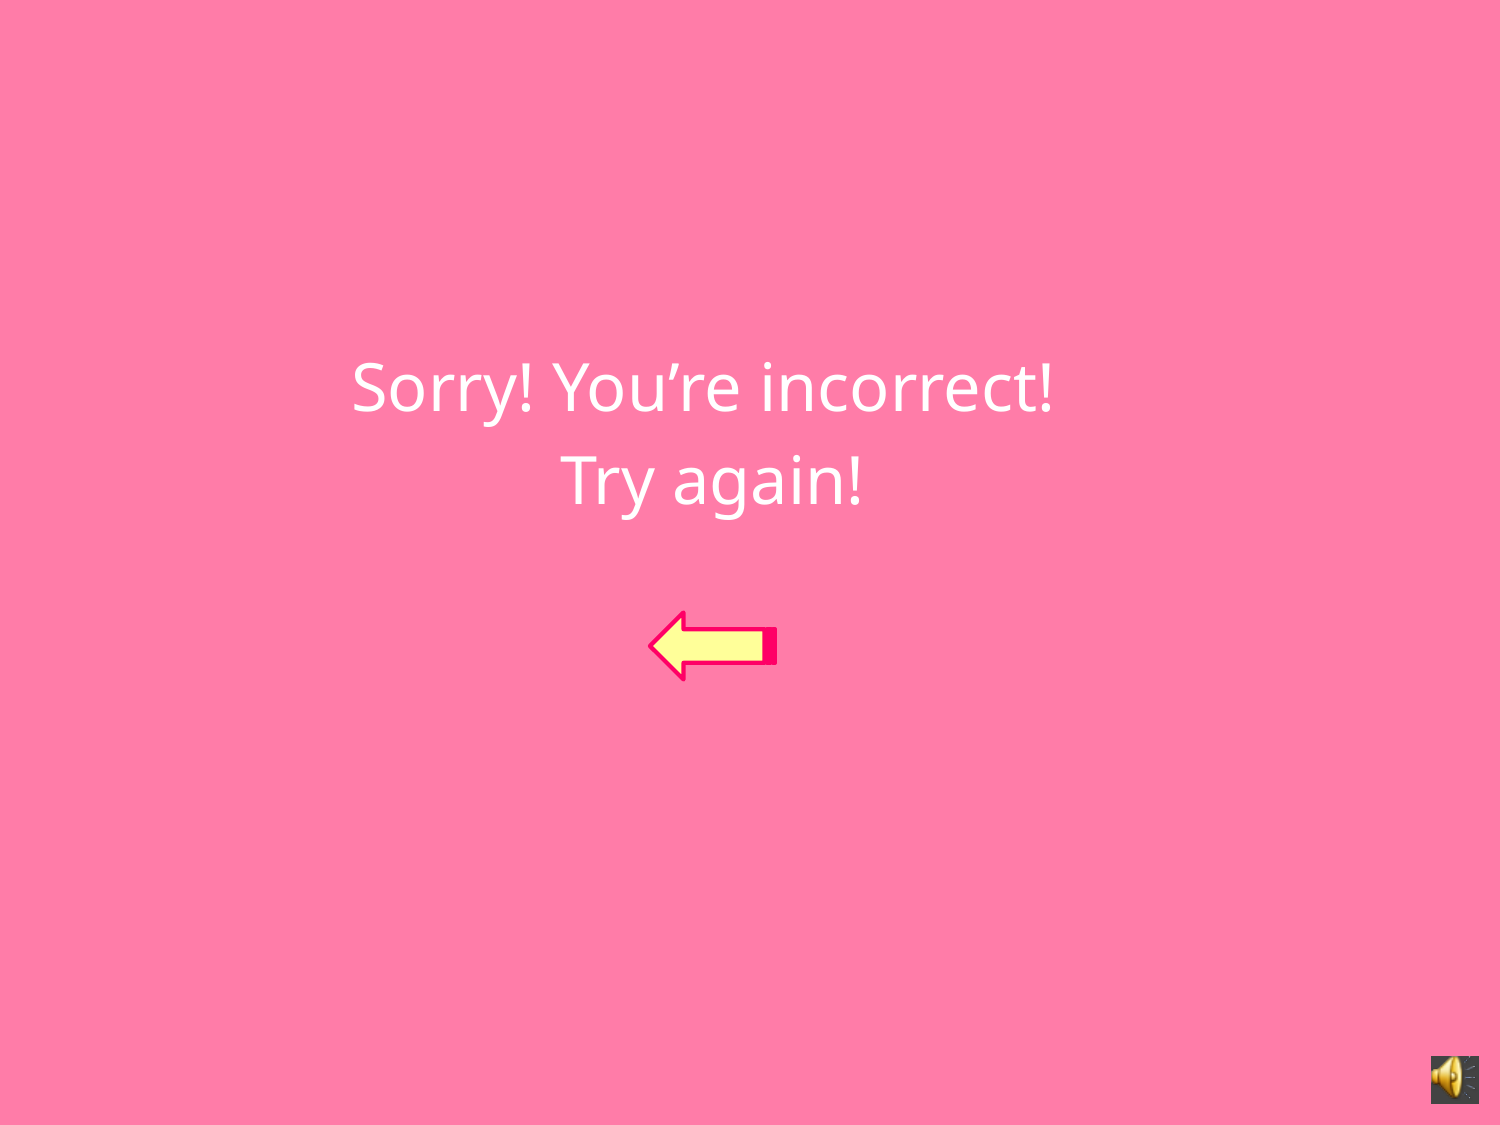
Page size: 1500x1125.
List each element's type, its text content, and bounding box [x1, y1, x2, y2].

list Sorry! You’re incorrect! Try again! [174, 337, 1250, 800]
text_box [647, 610, 777, 682]
picture [1429, 1054, 1481, 1106]
